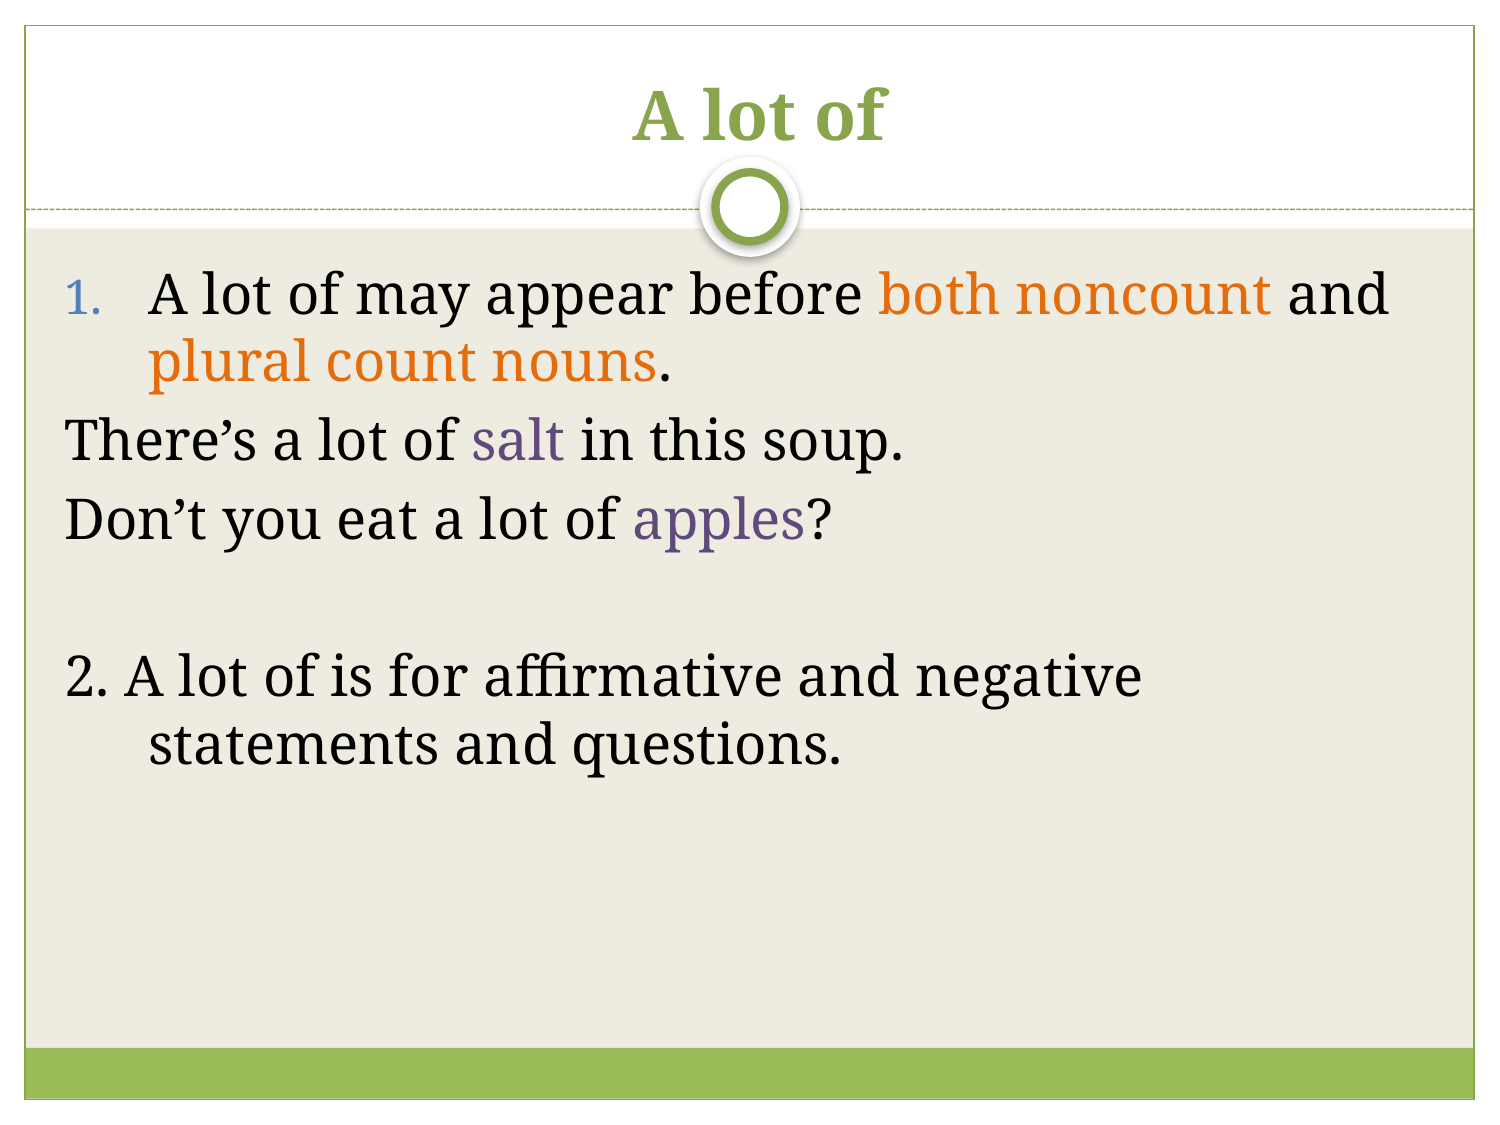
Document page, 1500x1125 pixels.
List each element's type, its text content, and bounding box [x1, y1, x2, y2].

title A lot of [49, 37, 1450, 162]
list A lot of may appear before both noncount and plural count nouns. There’s a lot of salt in this soup. Don’t you eat a lot of apples? 2. A lot of is for affirmative and negative statements and questions. [49, 250, 1445, 1001]
